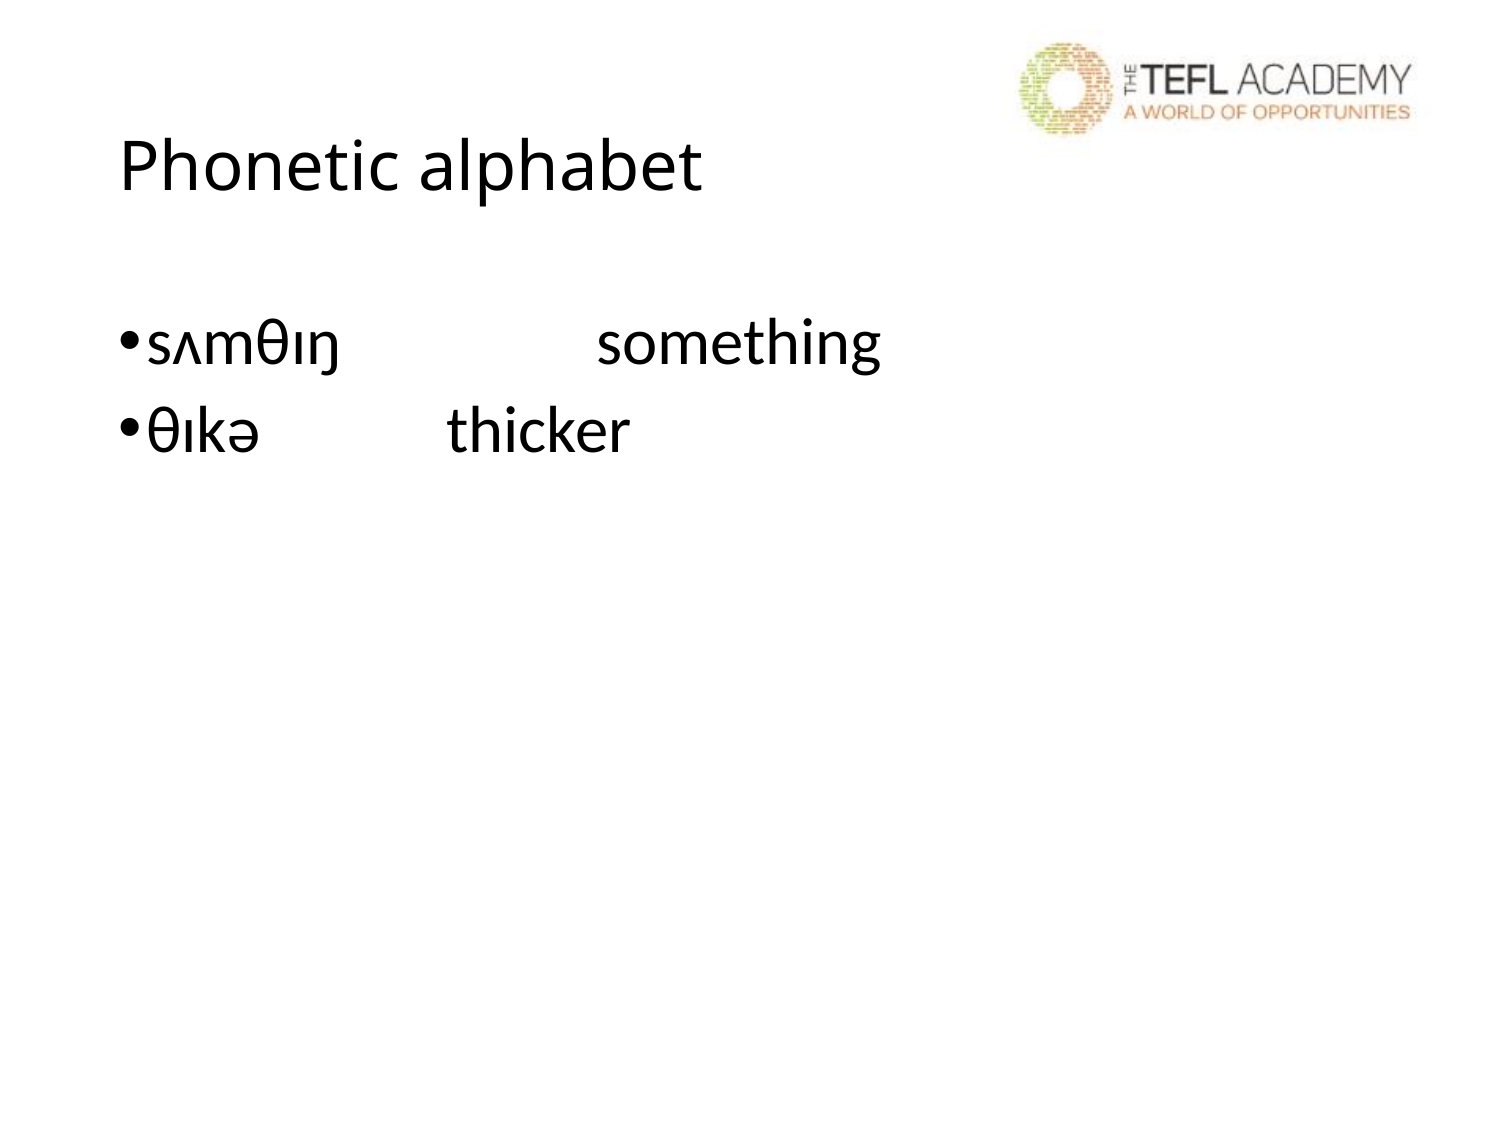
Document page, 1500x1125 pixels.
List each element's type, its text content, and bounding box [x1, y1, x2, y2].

picture [1002, 30, 1446, 157]
list sʌmθɪŋ something θɪkə thicker [103, 299, 1397, 1014]
title Phonetic alphabet [103, 59, 1397, 278]
